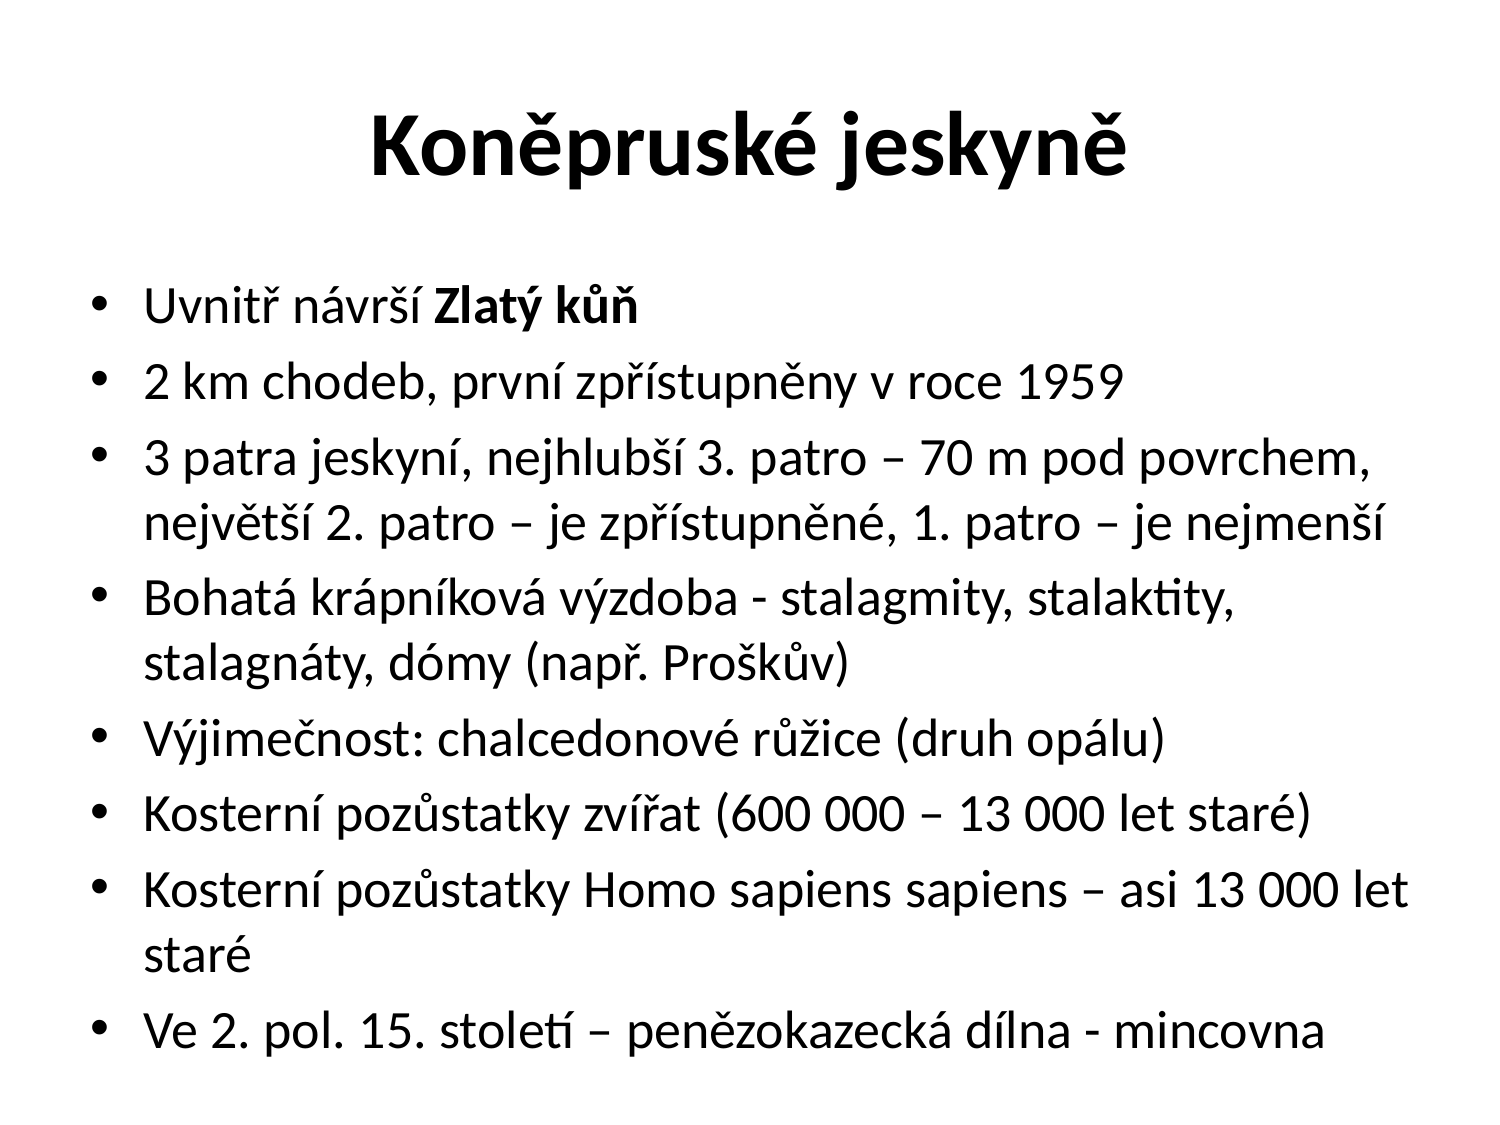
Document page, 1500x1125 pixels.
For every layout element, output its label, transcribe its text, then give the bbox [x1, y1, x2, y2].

title Koněpruské jeskyně [75, 45, 1425, 233]
list Uvnitř návrší Zlatý kůň 2 km chodeb, první zpřístupněny v roce 1959 3 patra jeskyní, nejhlubší 3. patro – 70 m pod povrchem, největší 2. patro – je zpřístupněné, 1. patro – je nejmenší Bohatá krápníková výzdoba - stalagmity, stalaktity, stalagnáty, dómy (např. Proškův) Výjimečnost: chalcedonové růžice (druh opálu) Kosterní pozůstatky zvířat (600 000 – 13 000 let staré) Kosterní pozůstatky Homo sapiens sapiens – asi 13 000 let staré Ve 2. pol. 15. století – penězokazecká dílna - mincovna [75, 262, 1425, 1083]
